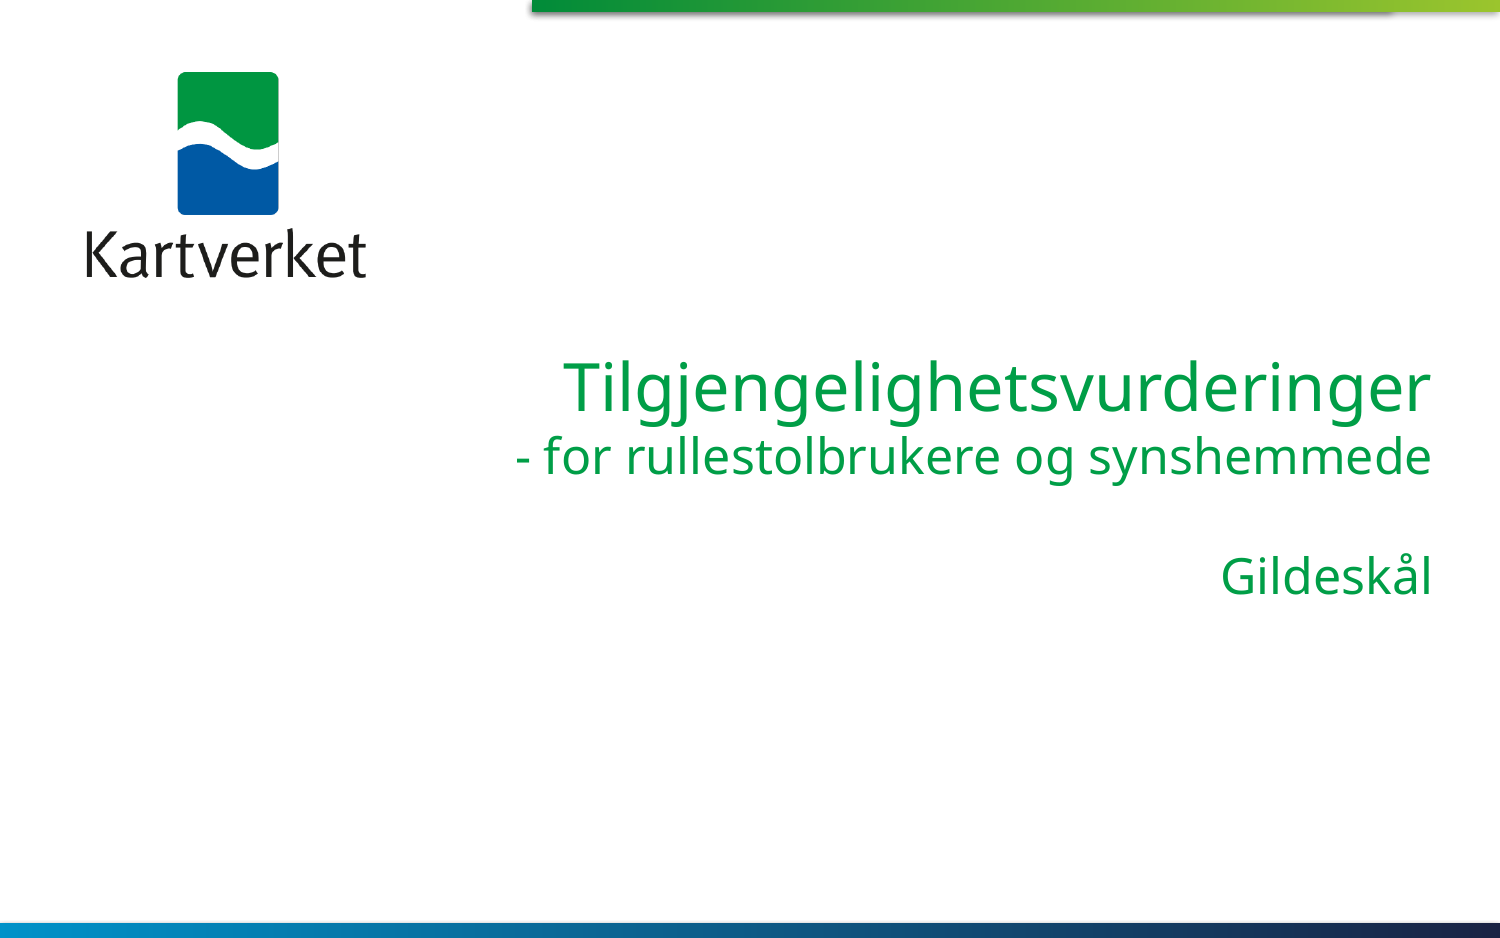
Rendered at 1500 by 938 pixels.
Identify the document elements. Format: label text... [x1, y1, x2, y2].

text_box Tilgjengelighetsvurderinger - for rullestolbrukere og synshemmede Gildeskål [66, 337, 1449, 613]
